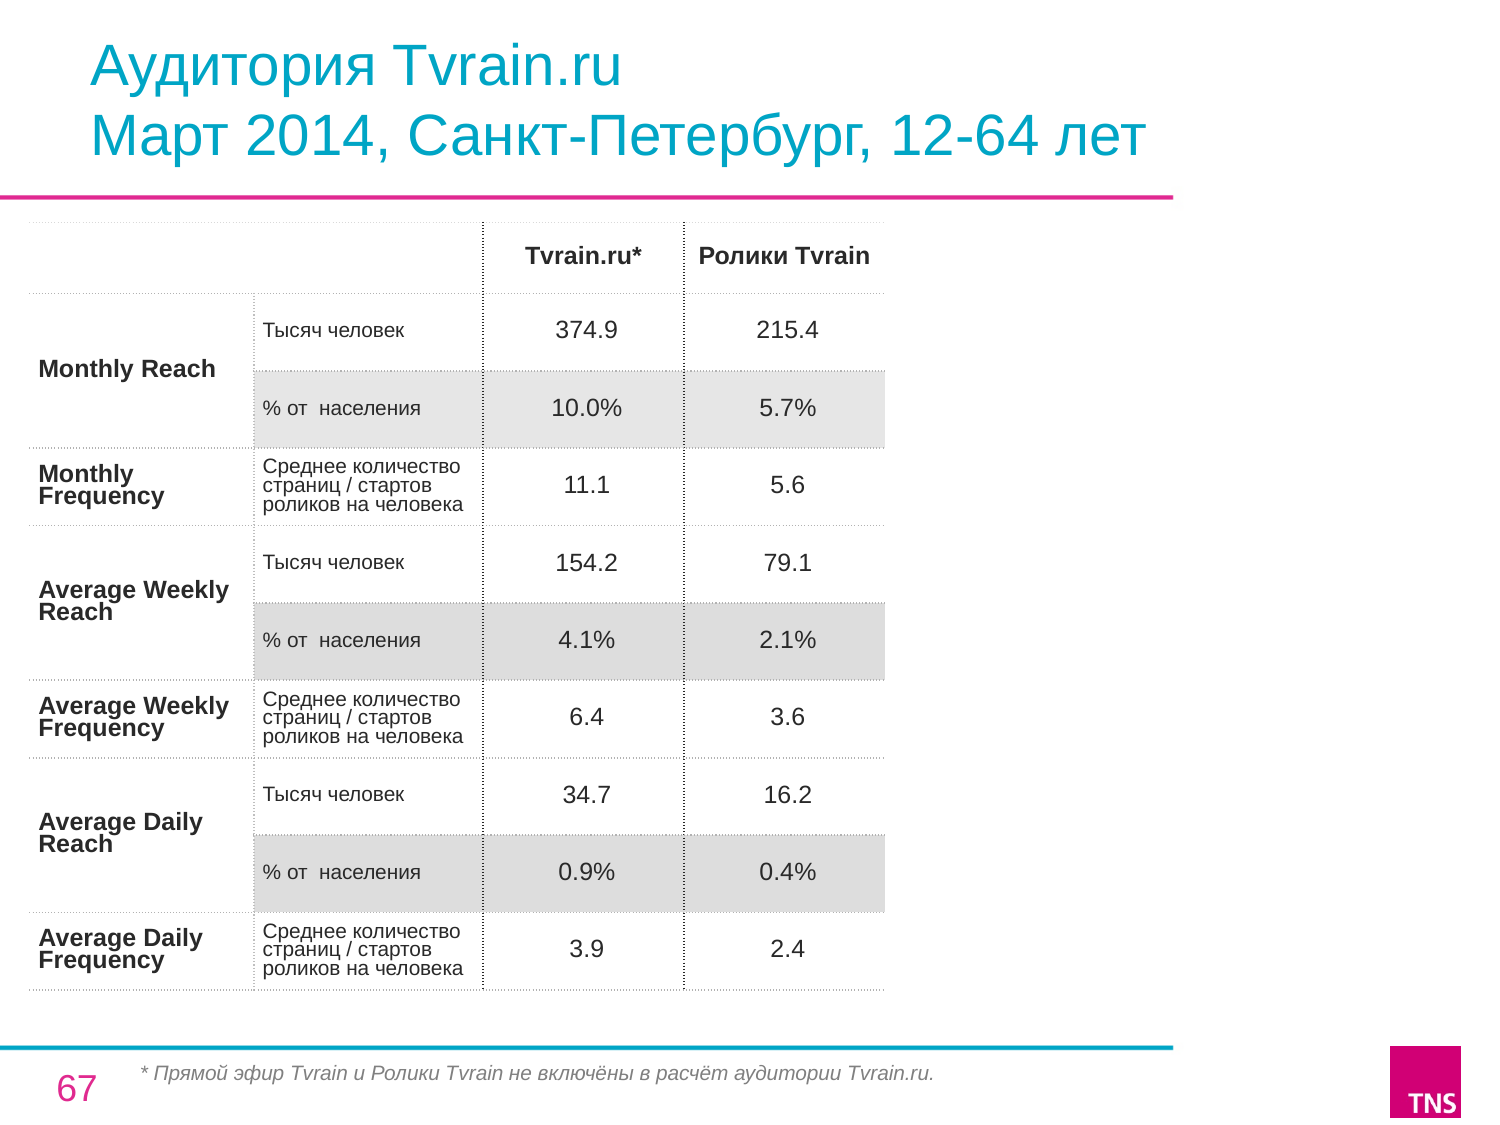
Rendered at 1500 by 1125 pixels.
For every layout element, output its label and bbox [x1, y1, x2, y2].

picture [0, 0, 1500, 1125]
slide_number [40, 1055, 392, 1125]
table_header [29, 223, 885, 294]
text_box [124, 1052, 1463, 1092]
table_cell [29, 294, 885, 990]
title [74, 8, 1476, 187]
